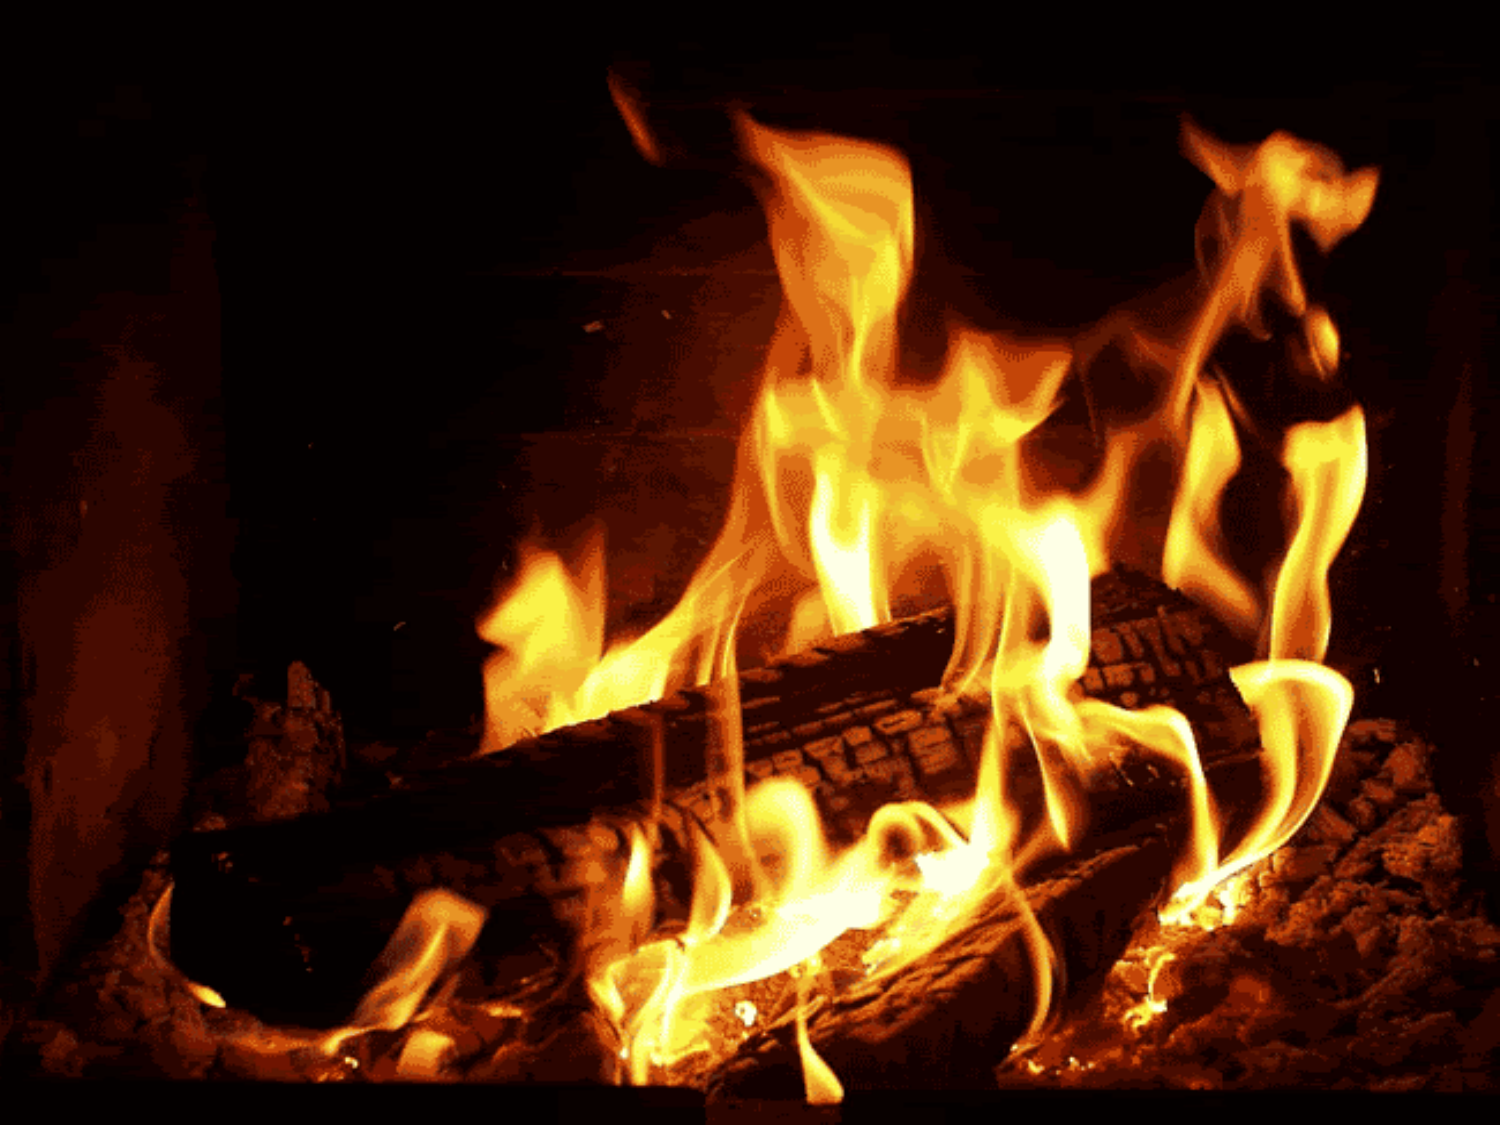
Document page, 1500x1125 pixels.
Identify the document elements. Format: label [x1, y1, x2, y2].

list [0, 0, 1500, 1125]
